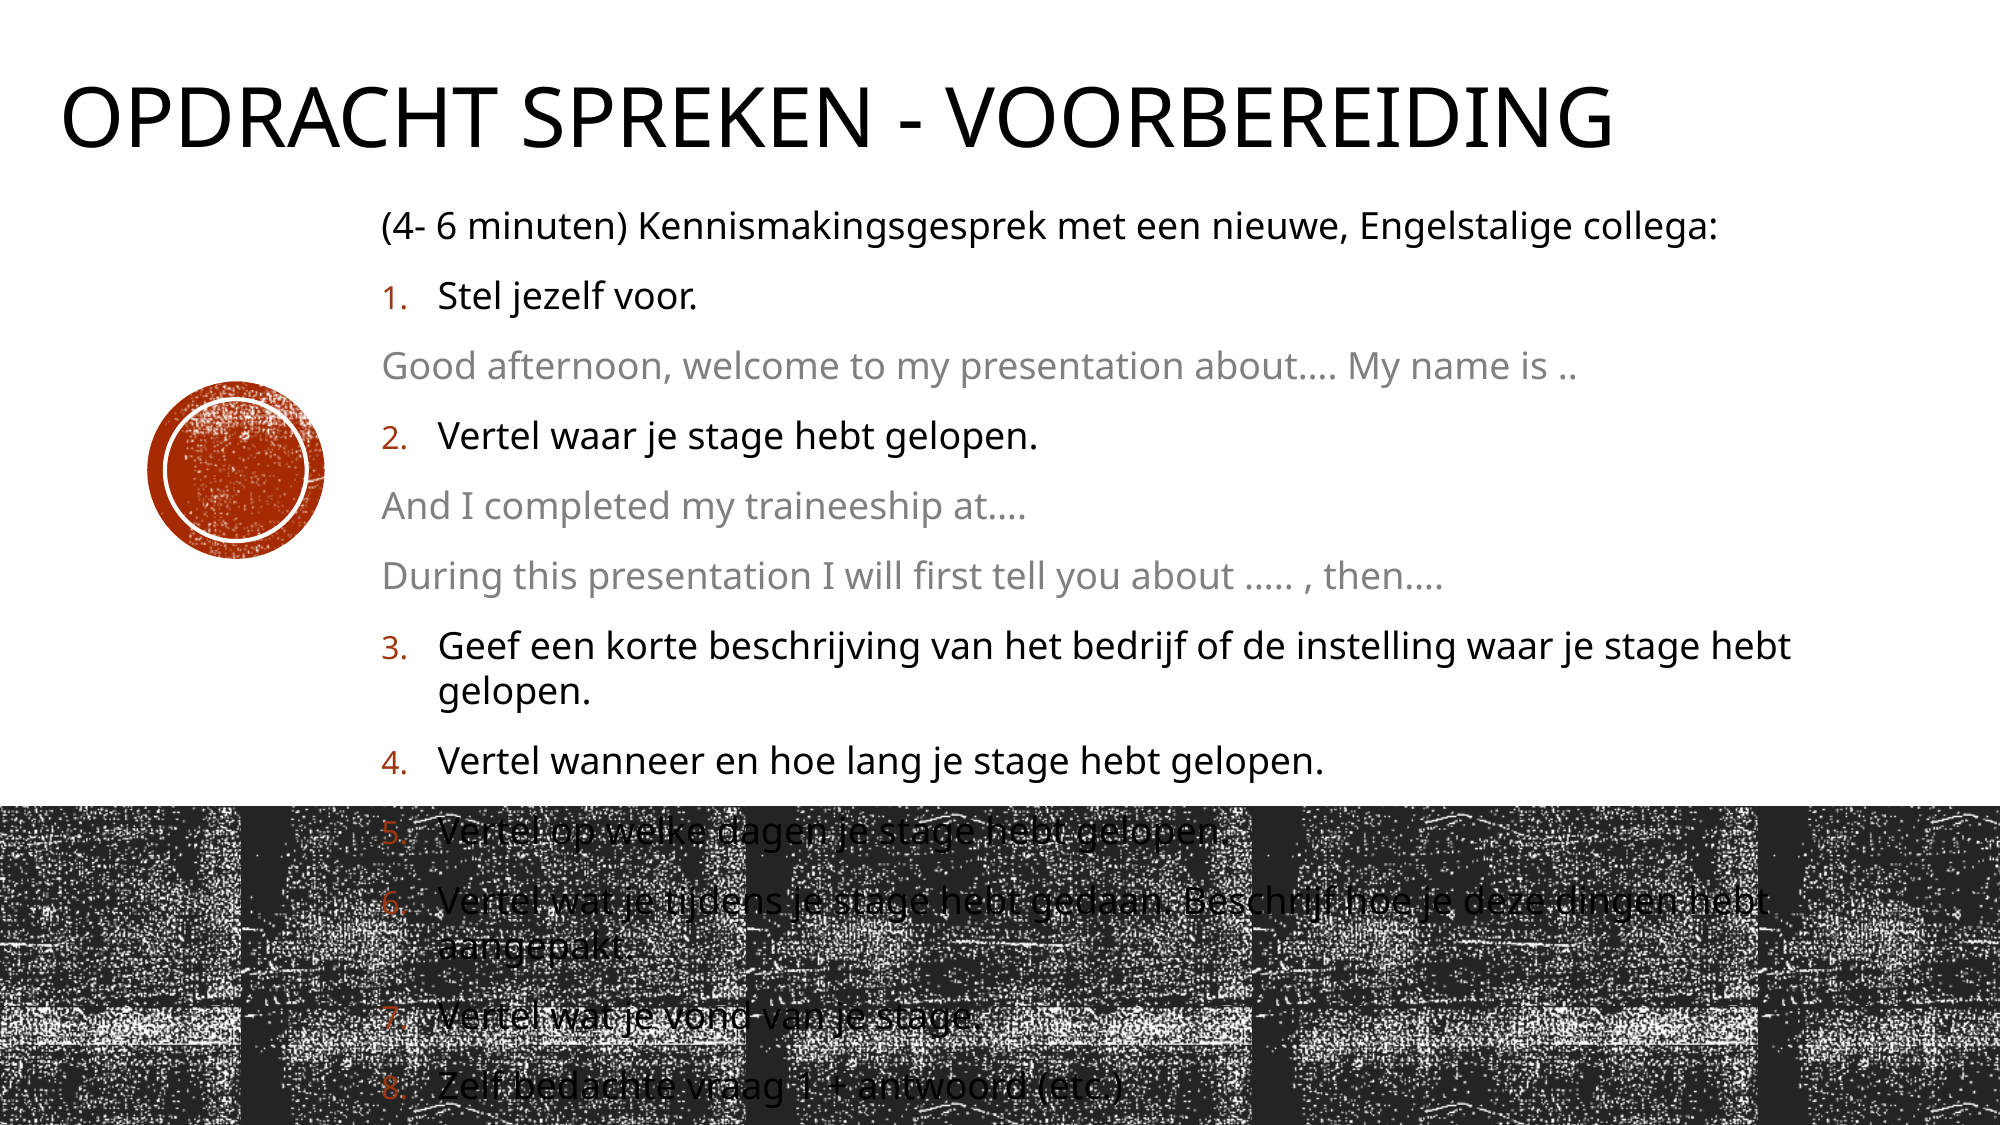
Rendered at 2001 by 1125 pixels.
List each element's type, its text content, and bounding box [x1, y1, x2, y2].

list (4- 6 minuten) Kennismakingsgesprek met een nieuwe, Engelstalige collega: Stel jezelf voor. Good afternoon, welcome to my presentation about…. My name is .. Vertel waar je stage hebt gelopen. And I completed my traineeship at…. During this presentation I will first tell you about ….. , then…. Geef een korte beschrijving van het bedrijf of de instelling waar je stage hebt gelopen. Vertel wanneer en hoe lang je stage hebt gelopen. Vertel op welke dagen je stage hebt gelopen. Vertel wat je tijdens je stage hebt gedaan. Beschrijf hoe je deze dingen hebt aangepakt. Vertel wat je vond van je stage. Zelf bedachte vraag 1 + antwoord (etc.) [366, 194, 1852, 762]
title Opdracht spreken - VOORBEREIDING [44, 68, 1937, 179]
